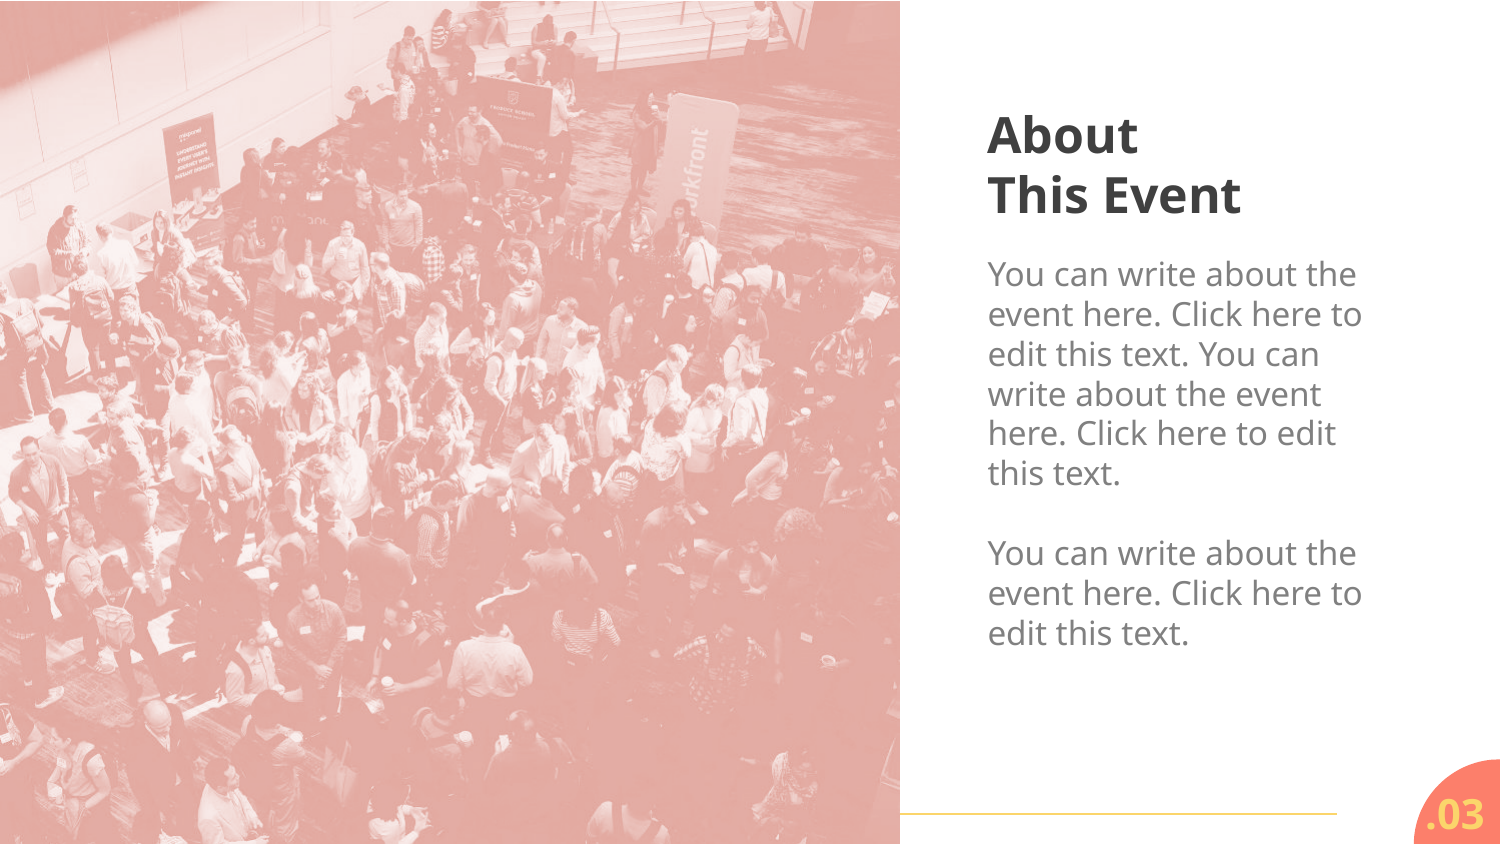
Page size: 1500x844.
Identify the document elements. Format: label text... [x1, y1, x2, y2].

text_box [1411, 757, 1500, 844]
text_box You can write about the event here. Click here to edit this text. You can write about the event here. Click here to edit this text. You can write about the event here. Click here to edit this text. [987, 252, 1375, 653]
text_box About This Event [987, 103, 1300, 224]
text_box .03 [1424, 787, 1488, 838]
picture [0, 0, 901, 844]
